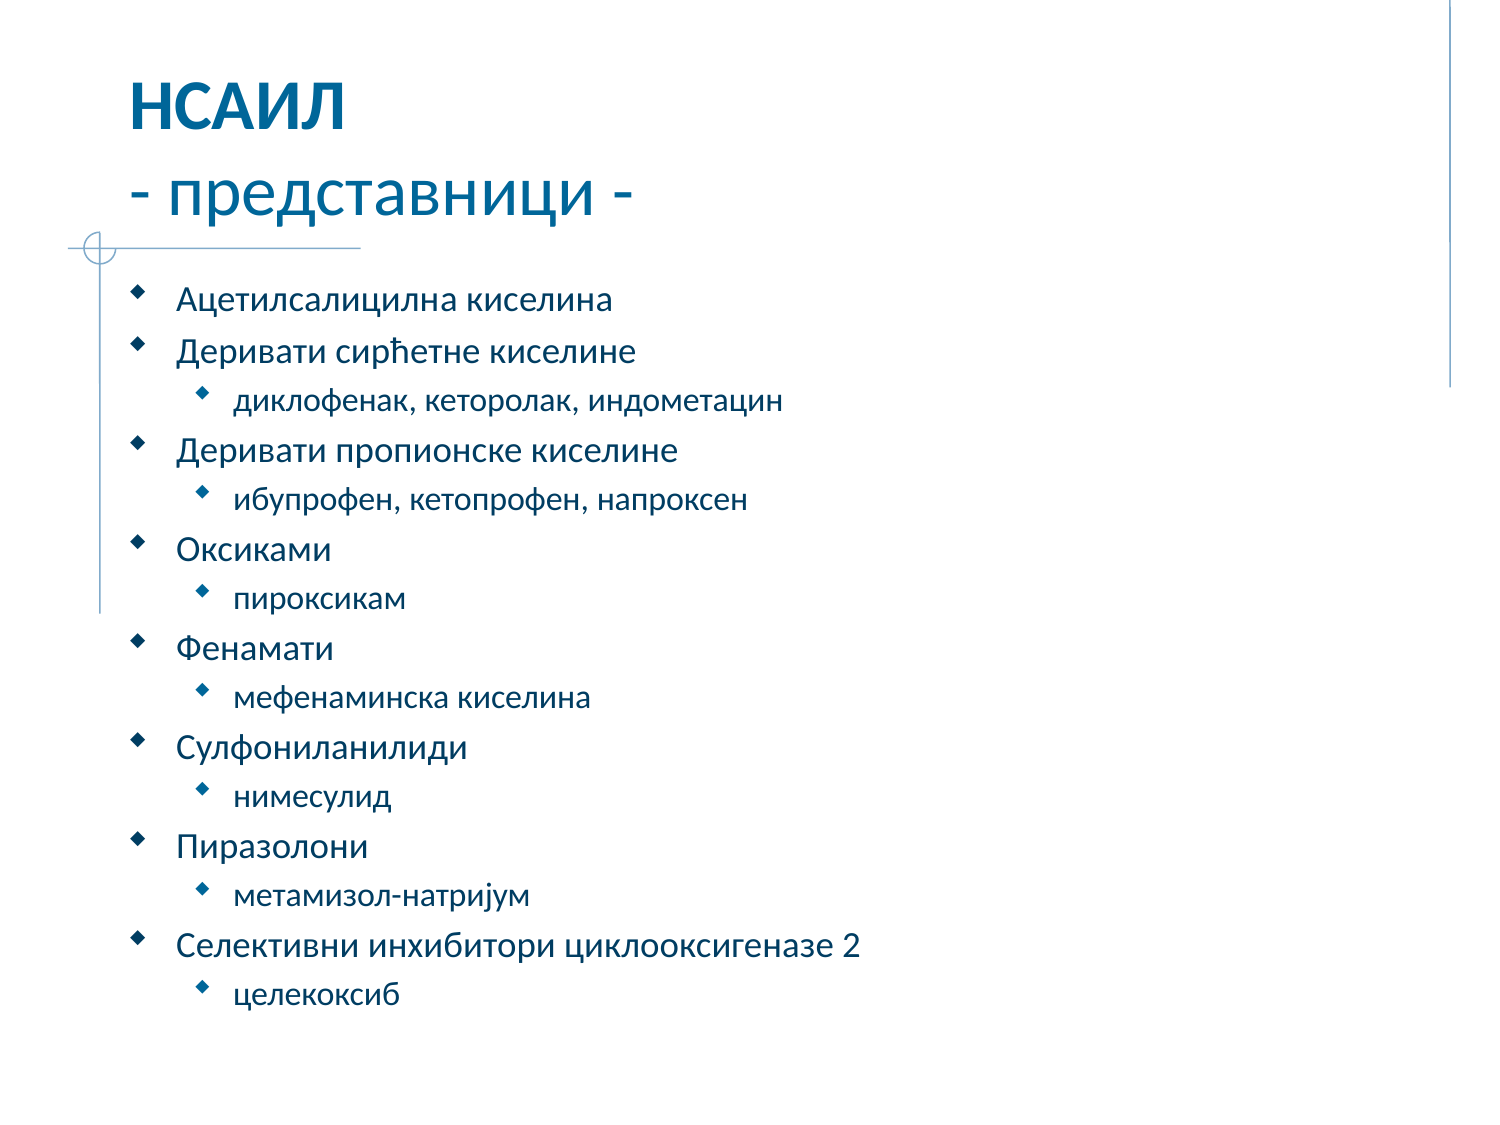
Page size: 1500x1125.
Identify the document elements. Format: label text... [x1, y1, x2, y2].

title НСАИЛ - представници - [113, 49, 1436, 238]
list Ацетилсалицилна киселина Деривати сирћетне киселине диклофенак, кеторолак, индометацин Деривати пропионске киселине ибупрофен, кетопрофен, напроксен Оксиками пироксикам Фенамати мефенаминска киселина Сулфониланилиди нимесулид Пиразолони метамизол-натријум Селективни инхибитори циклооксигеназе 2 целекоксиб [111, 266, 1436, 1024]
